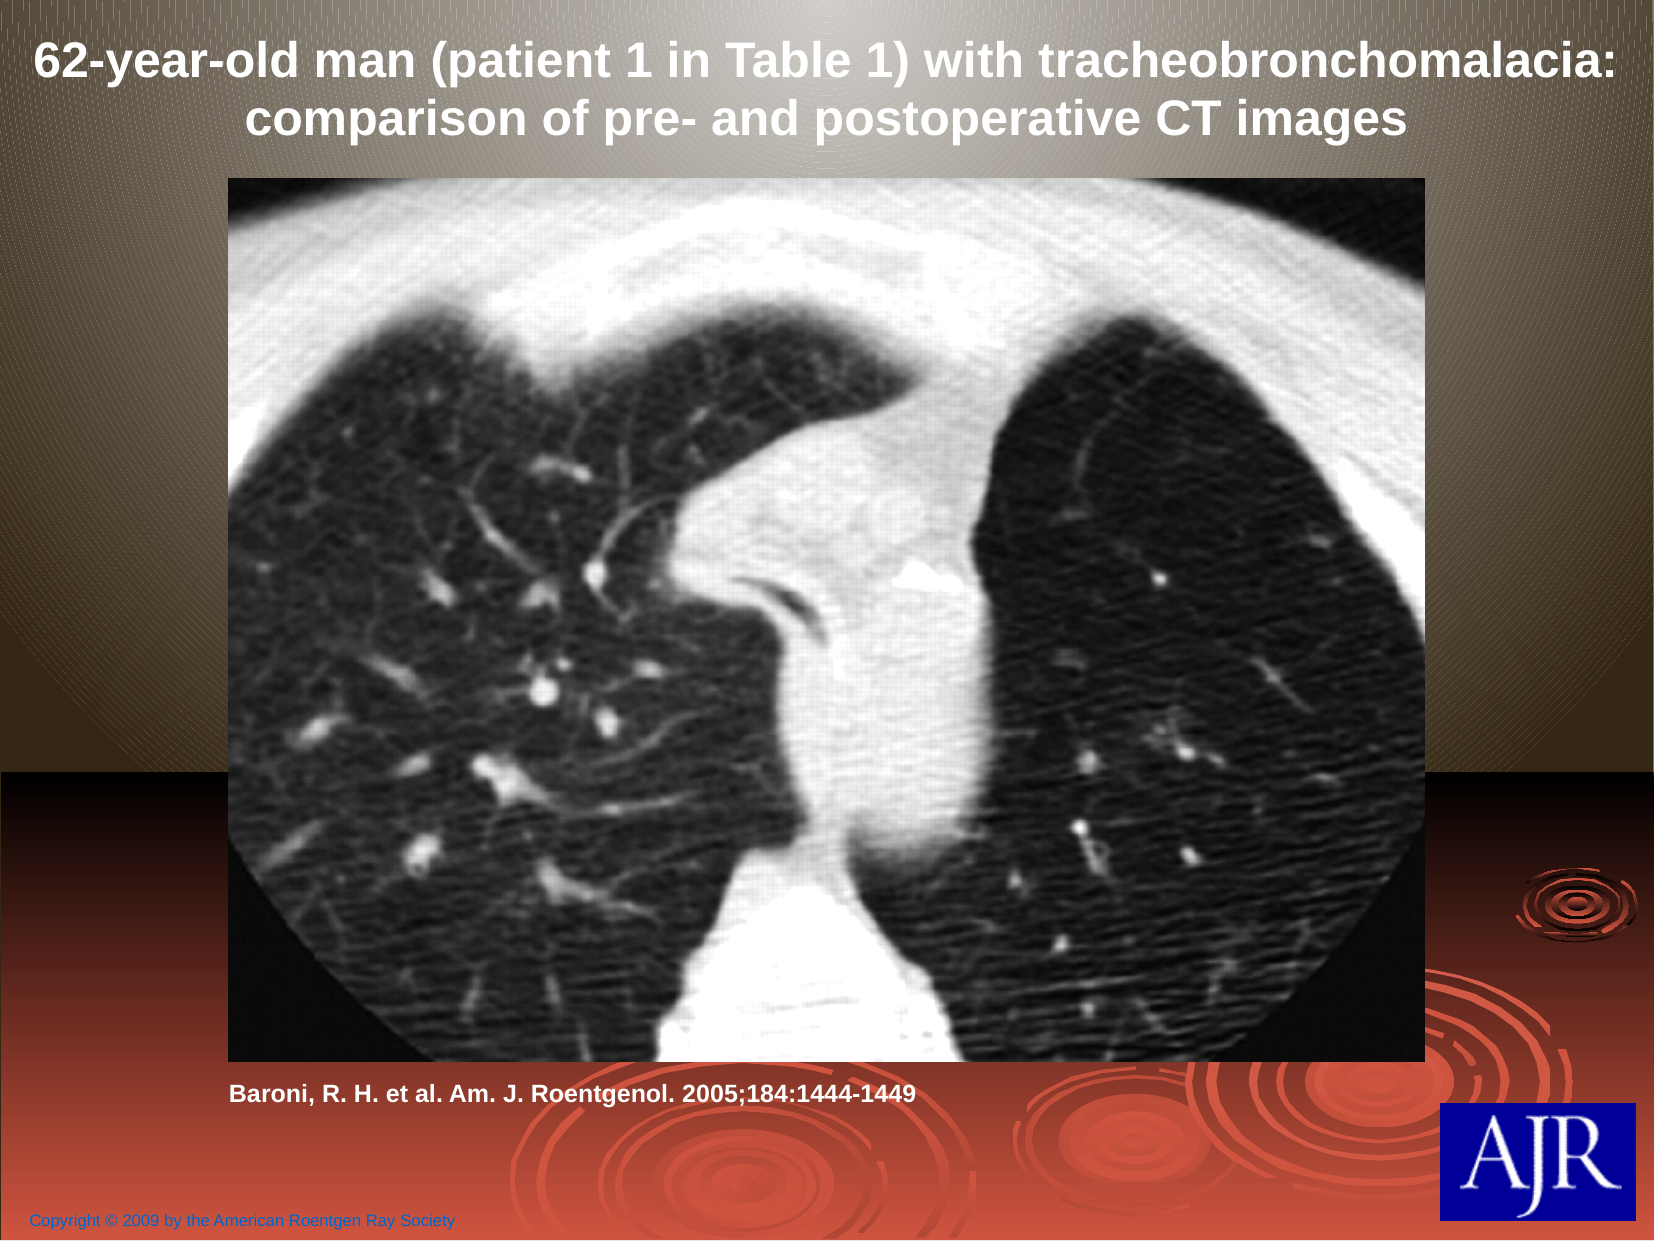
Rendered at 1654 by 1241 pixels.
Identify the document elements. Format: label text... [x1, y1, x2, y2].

text_box Baroni, R. H. et al. Am. J. Roentgenol. 2005;184:1444-1449 [228, 1079, 1425, 1109]
picture [1440, 1103, 1636, 1221]
text_box Copyright © 2009 by the American Roentgen Ray Society [29, 1210, 1624, 1231]
text_box 62-year-old man (patient 1 in Table 1) with tracheobronchomalacia: comparison of pre- and postoperative CT images [29, 30, 1624, 147]
picture [228, 177, 1425, 1063]
